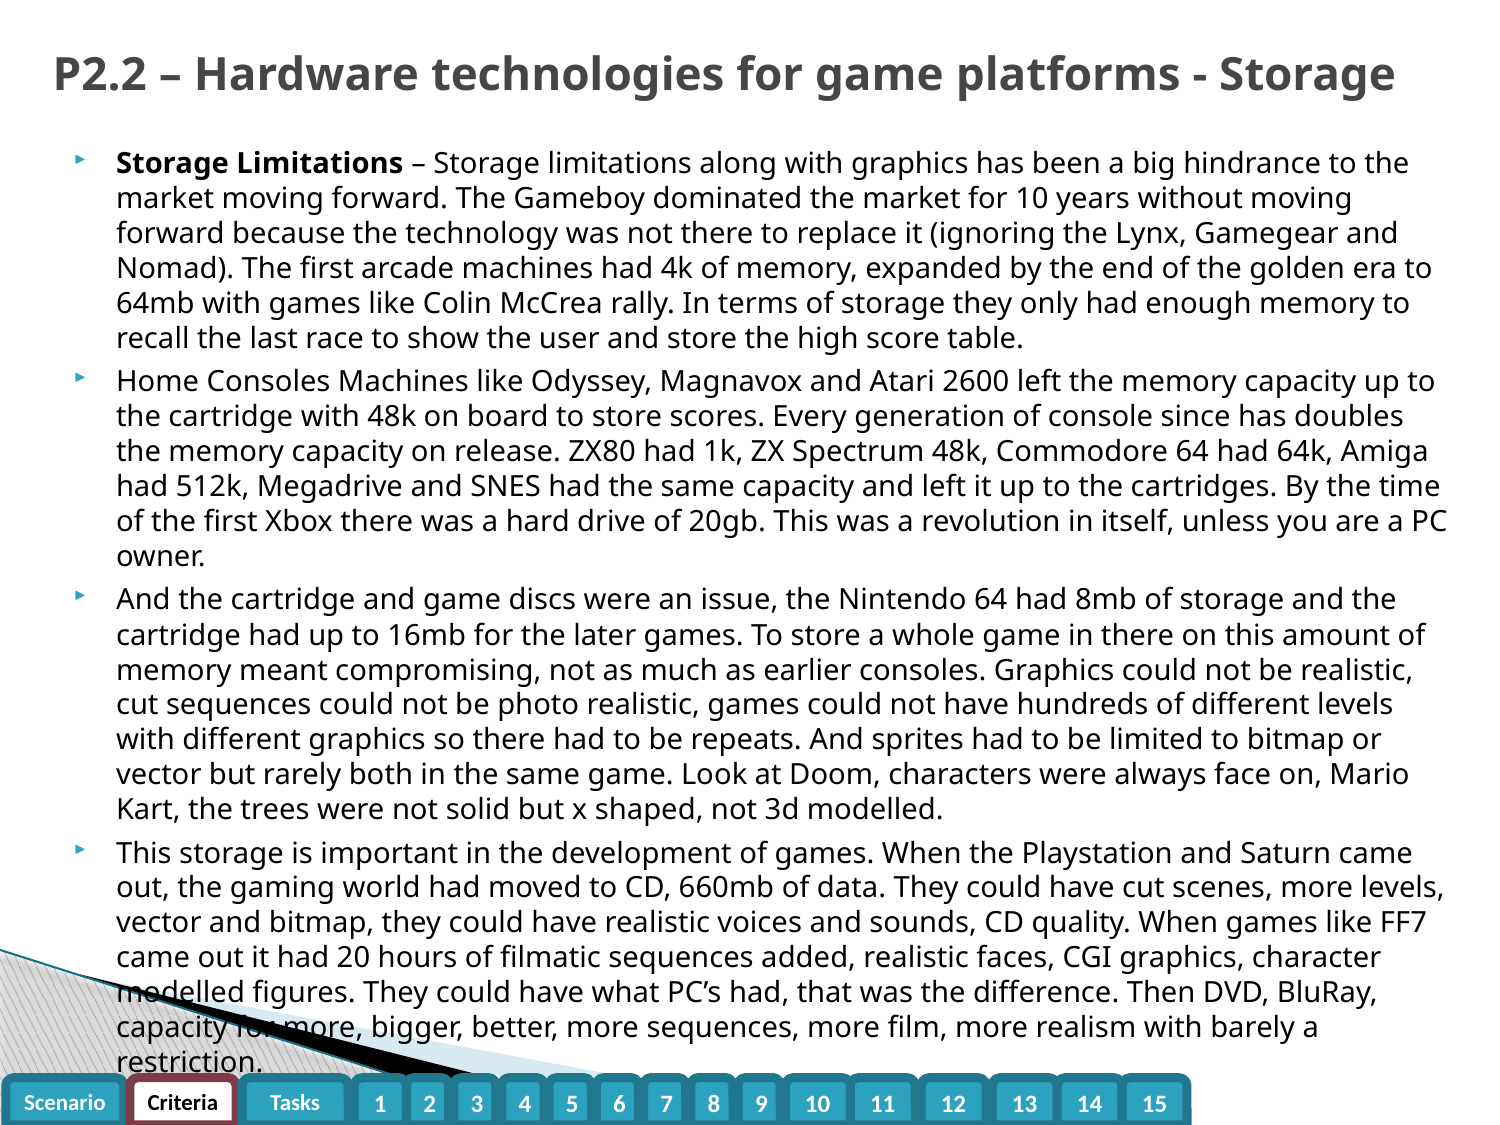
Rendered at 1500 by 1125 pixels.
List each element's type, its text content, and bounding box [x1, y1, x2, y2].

title P2.2 – Hardware technologies for game platforms - Storage [37, 19, 1471, 126]
list Storage Limitations – Storage limitations along with graphics has been a big hindrance to the market moving forward. The Gameboy dominated the market for 10 years without moving forward because the technology was not there to replace it (ignoring the Lynx, Gamegear and Nomad). The first arcade machines had 4k of memory, expanded by the end of the golden era to 64mb with games like Colin McCrea rally. In terms of storage they only had enough memory to recall the last race to show the user and store the high score table. Home Consoles Machines like Odyssey, Magnavox and Atari 2600 left the memory capacity up to the cartridge with 48k on board to store scores. Every generation of console since has doubles the memory capacity on release. ZX80 had 1k, ZX Spectrum 48k, Commodore 64 had 64k, Amiga had 512k, Megadrive and SNES had the same capacity and left it up to the cartridges. By the time of the first Xbox there was a hard drive of 20gb. This was a revolution in itself, unless you are a PC owner. And the cartridge and game discs were an issue, the Nintendo 64 had 8mb of storage and the cartridge had up to 16mb for the later games. To store a whole game in there on this amount of memory meant compromising, not as much as earlier consoles. Graphics could not be realistic, cut sequences could not be photo realistic, games could not have hundreds of different levels with different graphics so there had to be repeats. And sprites had to be limited to bitmap or vector but rarely both in the same game. Look at Doom, characters were always face on, Mario Kart, the trees were not solid but x shaped, not 3d modelled. This storage is important in the development of games. When the Playstation and Saturn came out, the gaming world had moved to CD, 660mb of data. They could have cut scenes, more levels, vector and bitmap, they could have realistic voices and sounds, CD quality. When games like FF7 came out it had 20 hours of filmatic sequences added, realistic faces, CGI graphics, character modelled figures. They could have what PC’s had, that was the difference. Then DVD, BluRay, capacity for more, bigger, better, more sequences, more film, more realism with barely a restriction. [41, 137, 1471, 1047]
